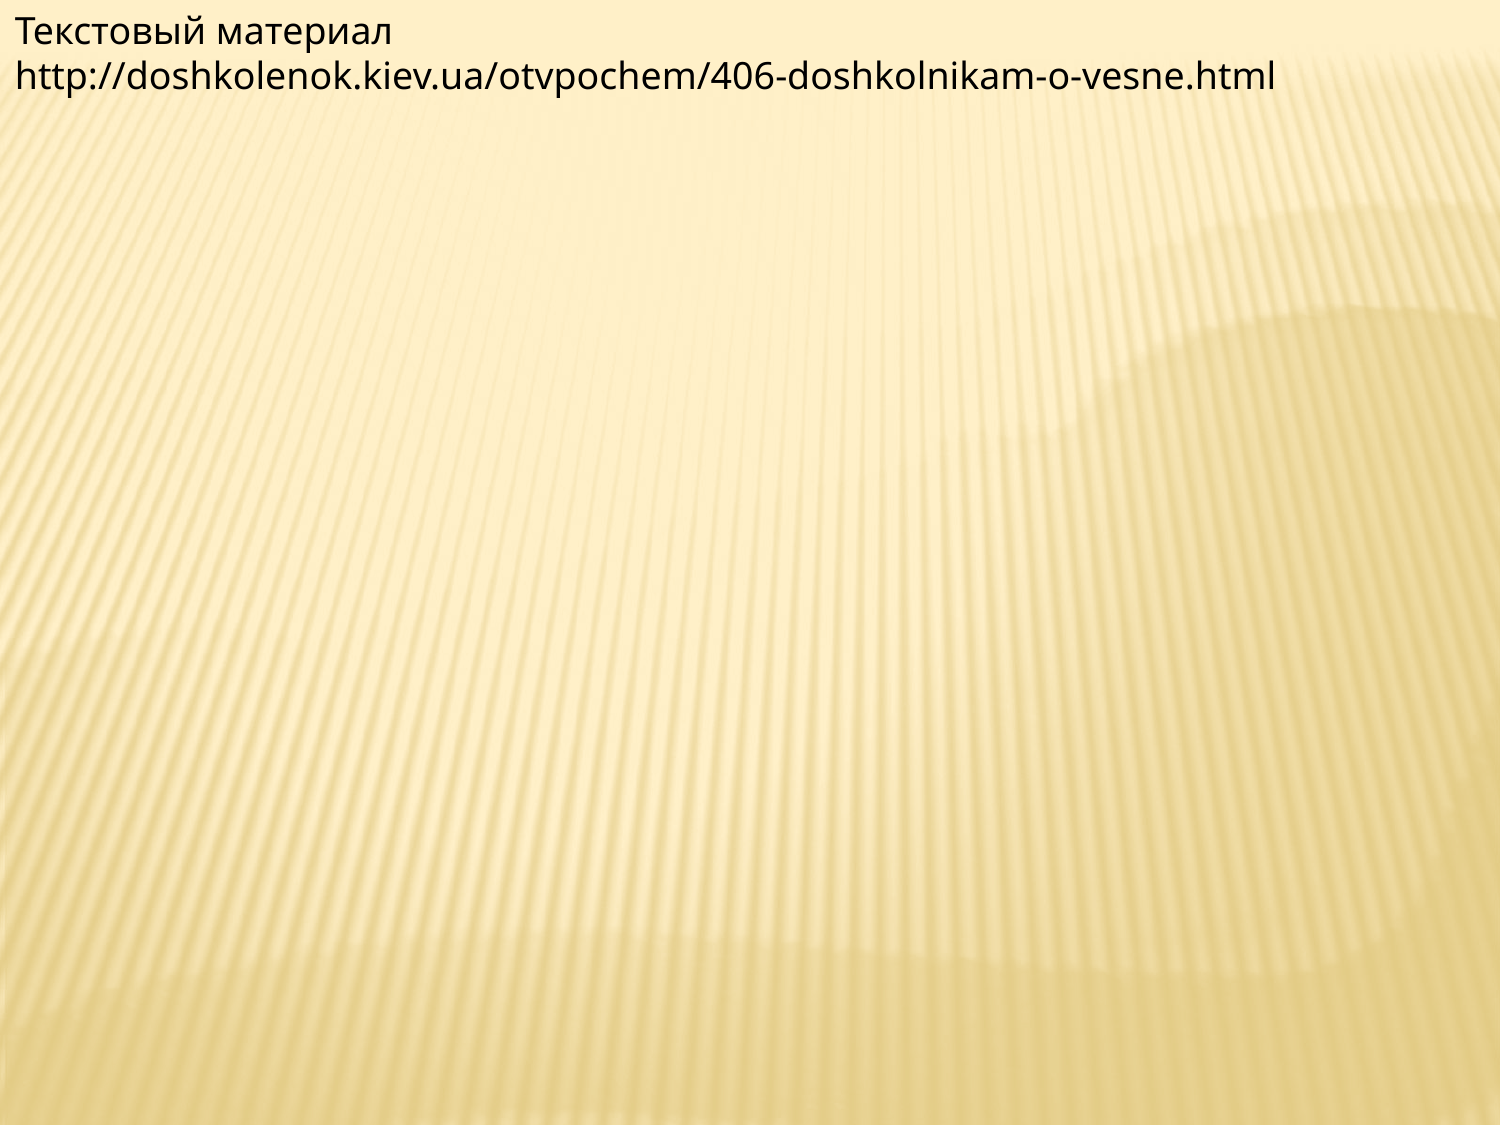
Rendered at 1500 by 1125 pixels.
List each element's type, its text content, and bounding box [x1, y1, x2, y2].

text_box Текстовый материал http://doshkolenok.kiev.ua/otvpochem/406-doshkolnikam-o-vesne.html [0, 0, 1500, 105]
